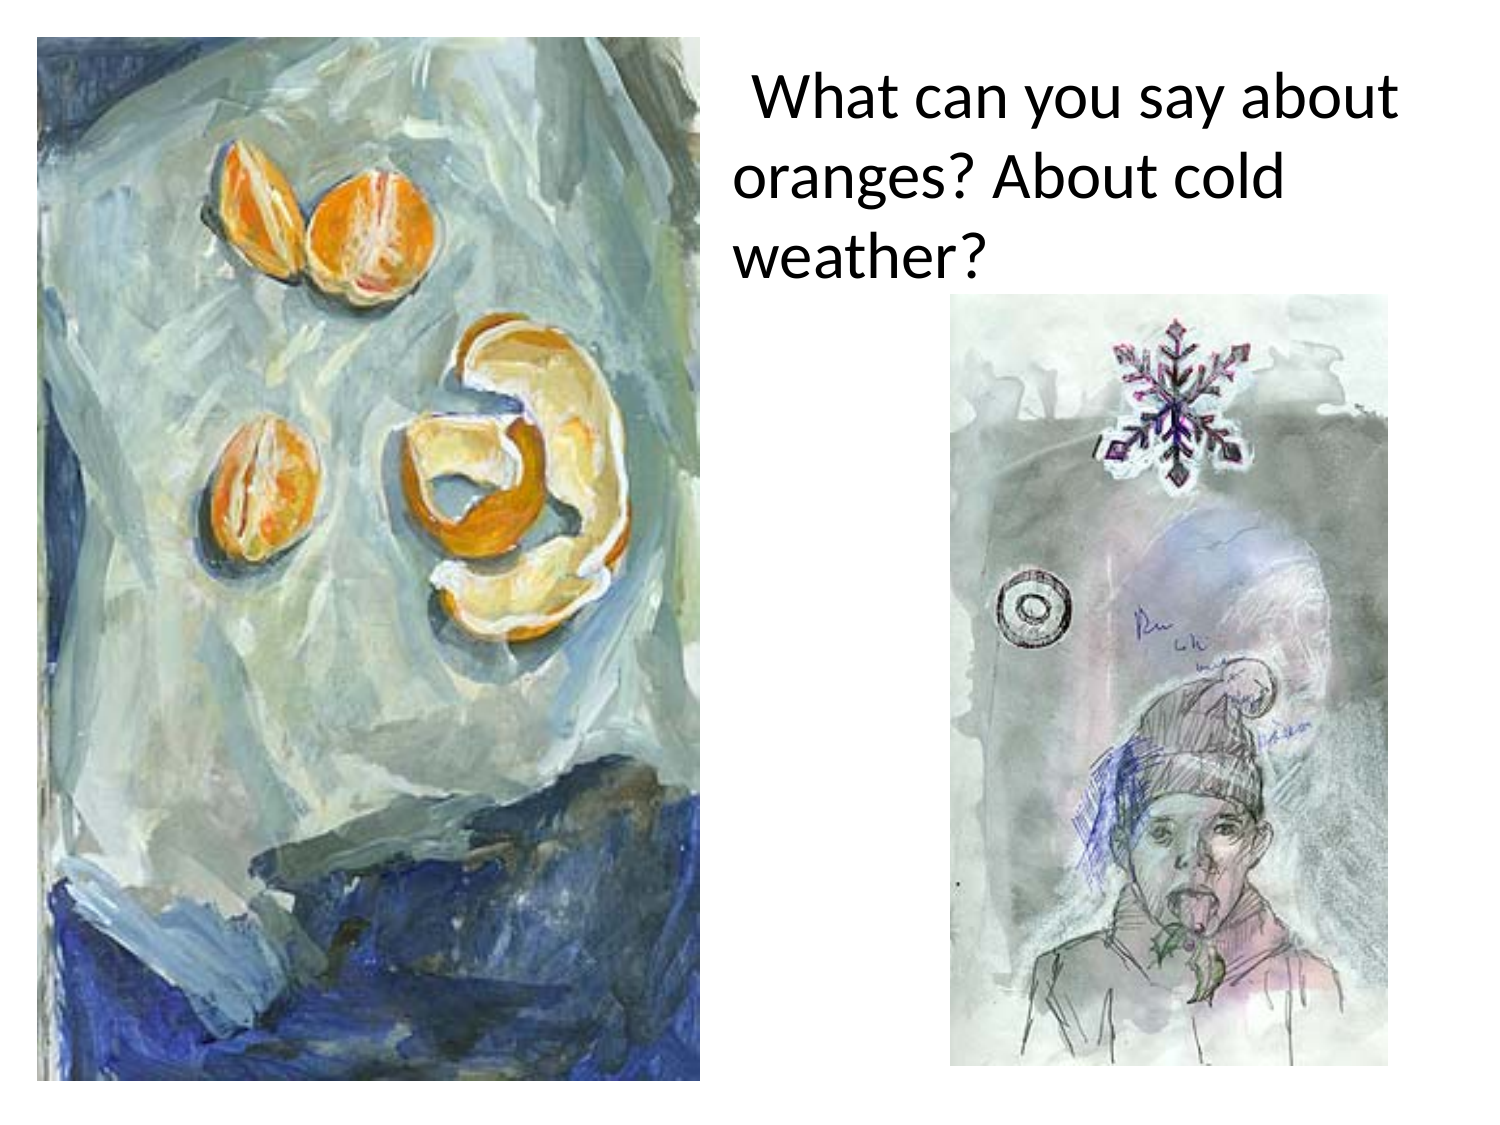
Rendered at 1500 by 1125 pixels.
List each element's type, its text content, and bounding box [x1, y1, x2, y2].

picture [949, 294, 1388, 1066]
list What can you say about oranges? About cold weather? [704, 44, 1500, 1005]
picture [37, 37, 701, 1082]
